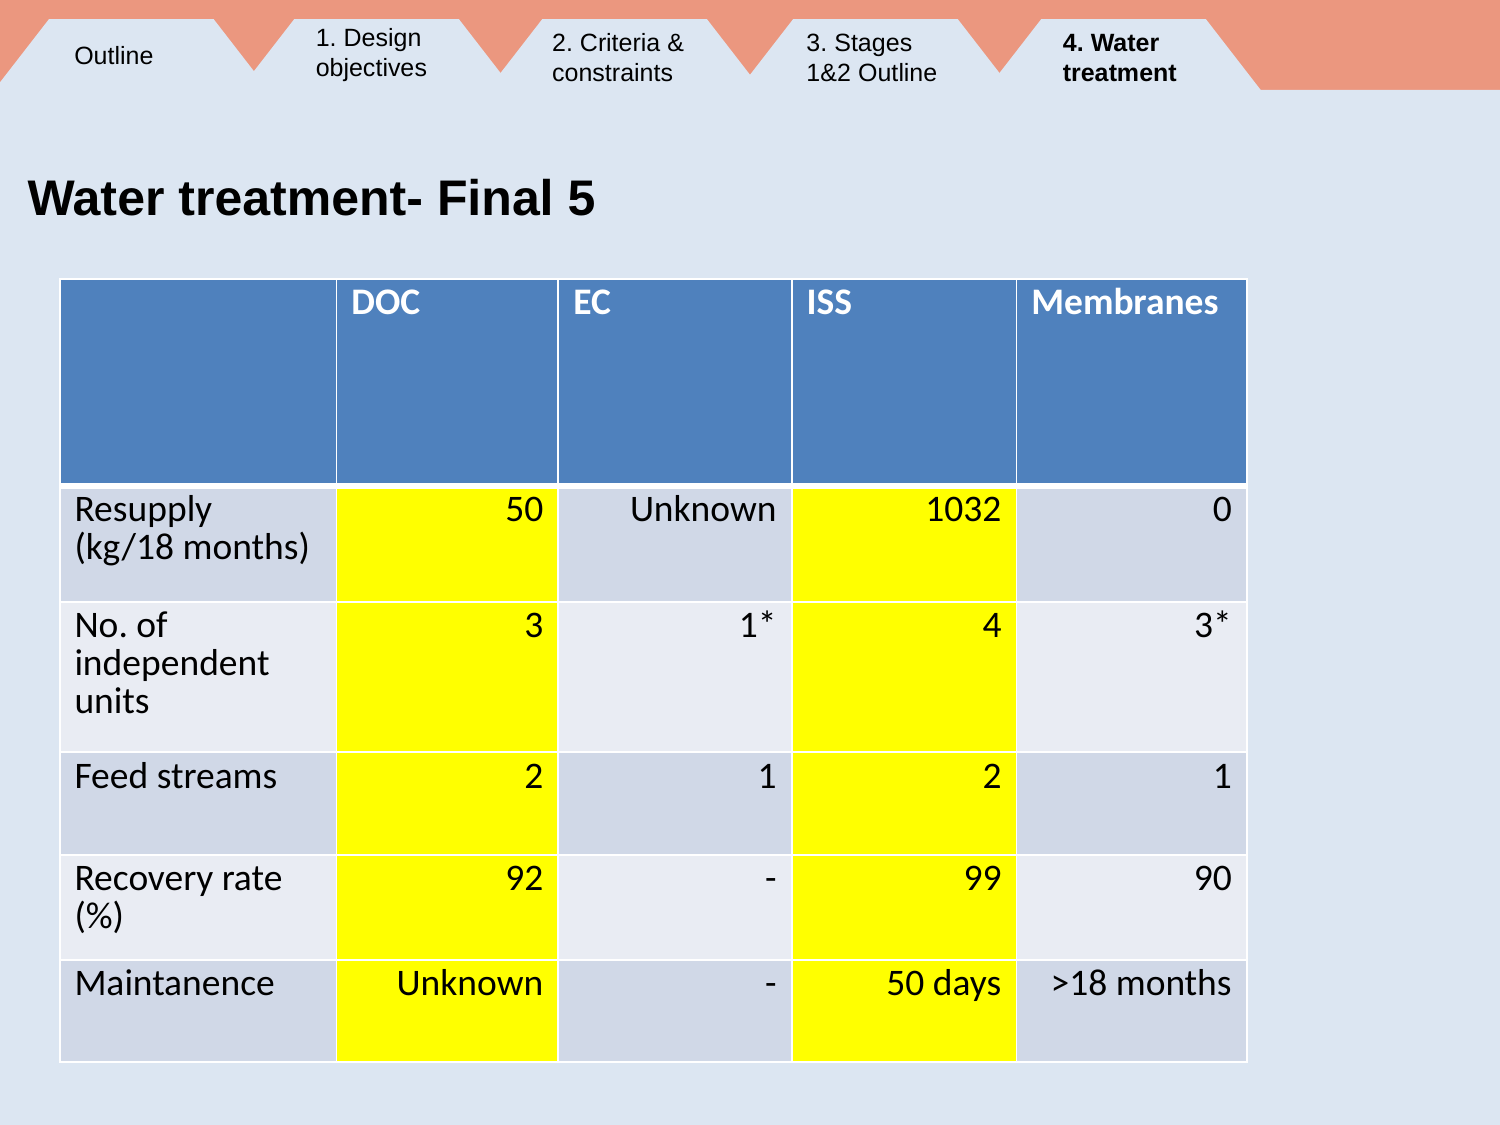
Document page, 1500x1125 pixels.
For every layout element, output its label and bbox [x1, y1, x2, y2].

list [0, 0, 1500, 1125]
